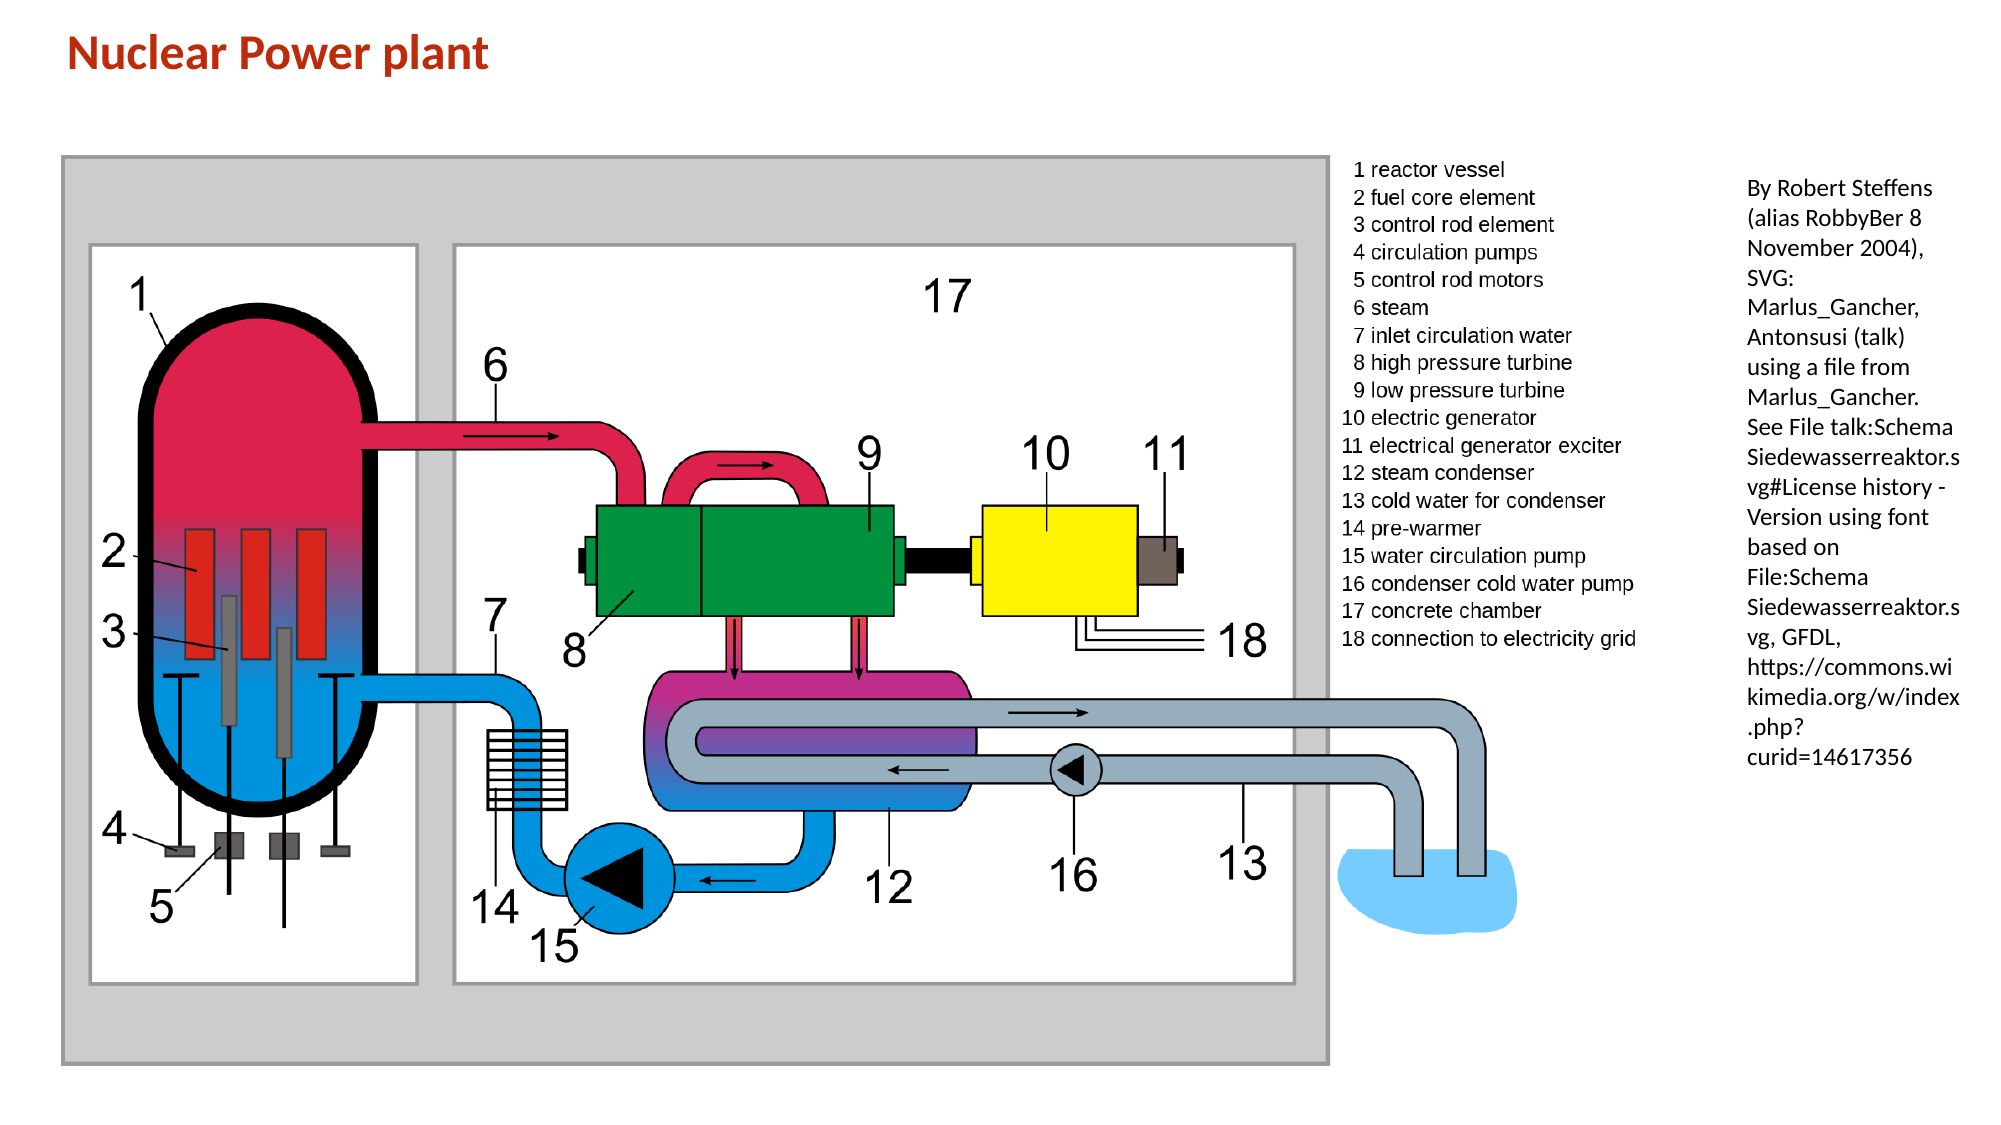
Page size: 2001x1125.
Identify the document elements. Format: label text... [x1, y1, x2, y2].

picture [42, 136, 1656, 1084]
list Nuclear Power plant [52, 26, 1895, 680]
text_box By Robert Steffens (alias RobbyBer 8 November 2004), SVG: Marlus_Gancher, Antonsusi (talk) using a file from Marlus_Gancher. See File talk:Schema Siedewasserreaktor.svg#License history - Version using font based on File:Schema Siedewasserreaktor.svg, GFDL, https://commons.wikimedia.org/w/index.php?curid=14617356 [1732, 163, 1977, 778]
